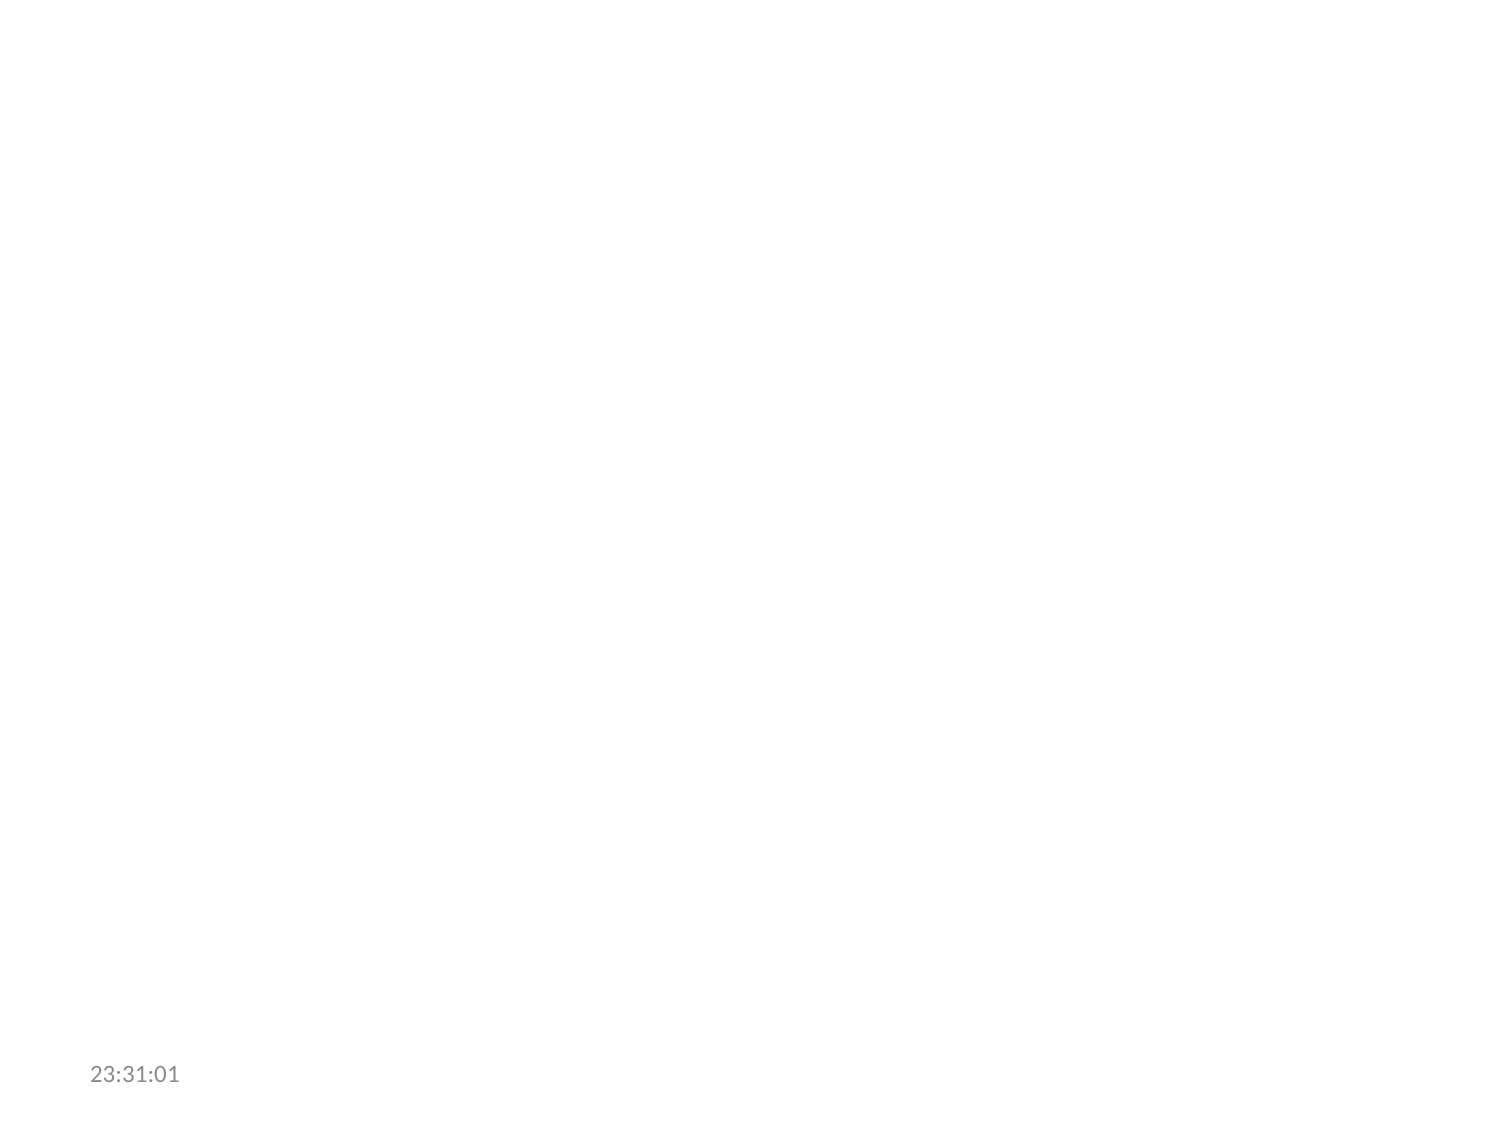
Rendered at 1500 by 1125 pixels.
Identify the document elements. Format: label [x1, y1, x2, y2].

slide_number [75, 1042, 425, 1103]
